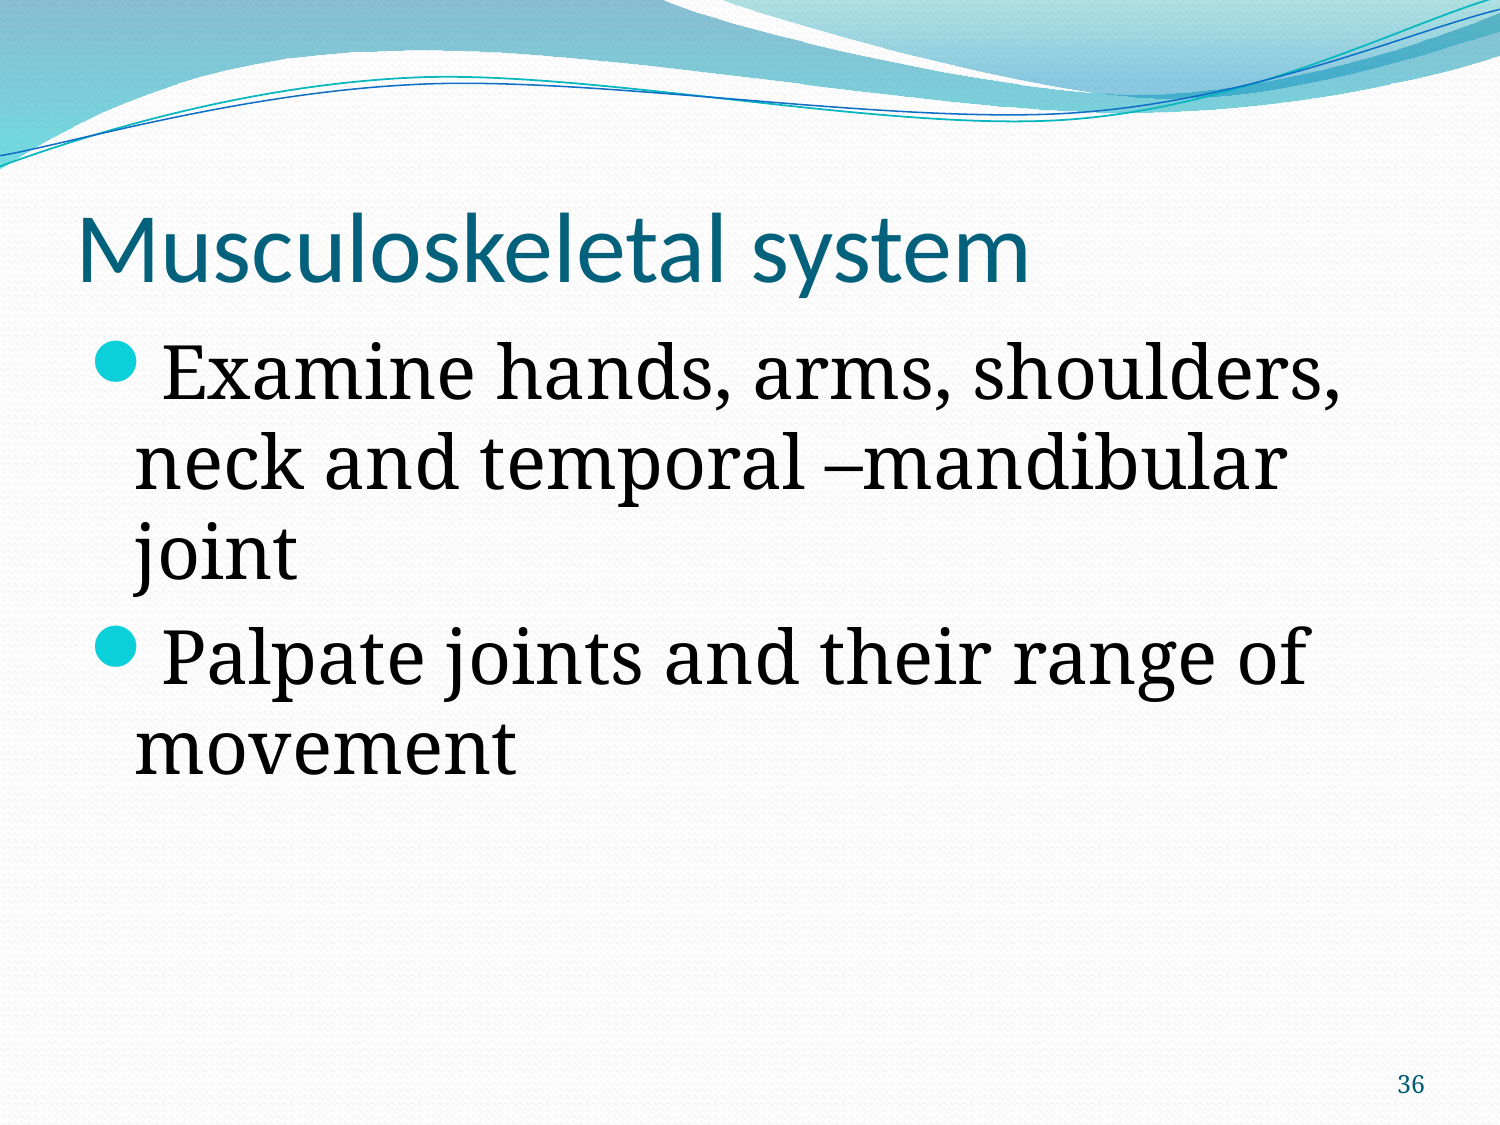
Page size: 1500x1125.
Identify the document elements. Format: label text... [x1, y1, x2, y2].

slide_number 36 [1299, 1042, 1425, 1103]
title Musculoskeletal system [75, 115, 1425, 303]
list Examine hands, arms, shoulders, neck and temporal –mandibular joint Palpate joints and their range of movement [75, 317, 1425, 1038]
